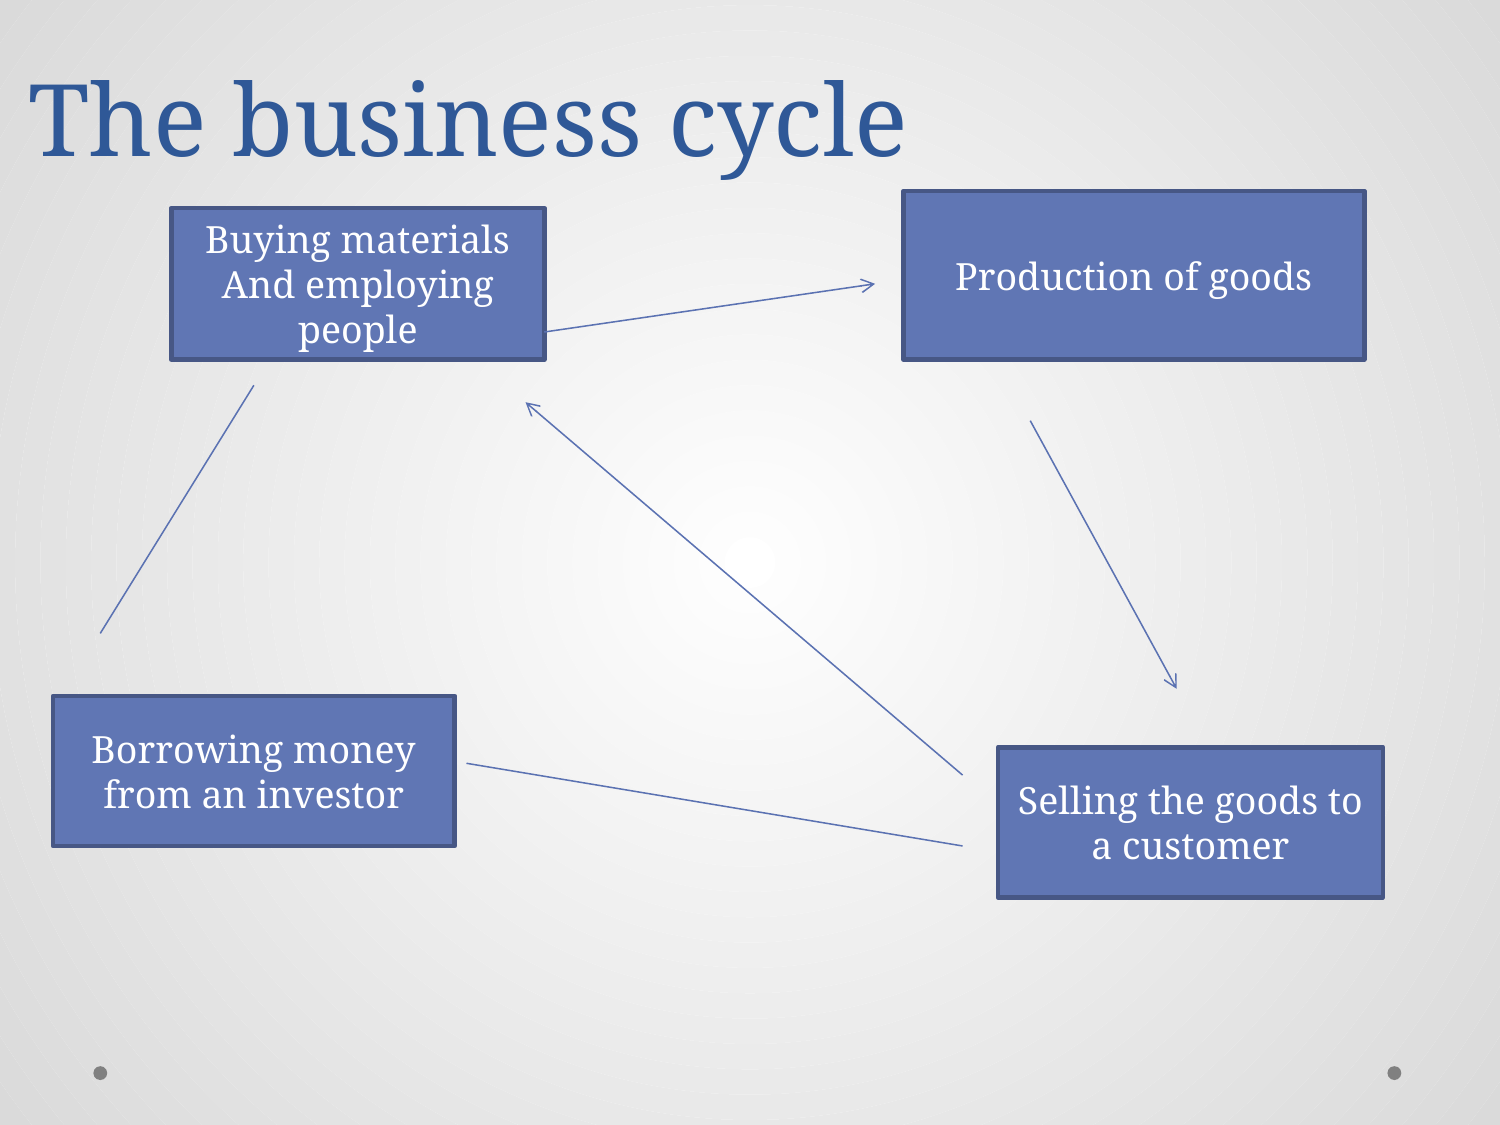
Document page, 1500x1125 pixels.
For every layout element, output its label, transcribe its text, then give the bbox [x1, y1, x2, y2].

text_box Selling the goods to a customer [996, 745, 1385, 900]
text_box Borrowing money from an investor [51, 694, 457, 848]
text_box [525, 401, 963, 762]
title The business cycle [0, 37, 937, 185]
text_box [100, 385, 255, 634]
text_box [544, 283, 876, 333]
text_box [1030, 420, 1177, 690]
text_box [466, 762, 963, 847]
text_box Production of goods [901, 189, 1367, 362]
text_box Buying materials And employing people [169, 206, 547, 362]
